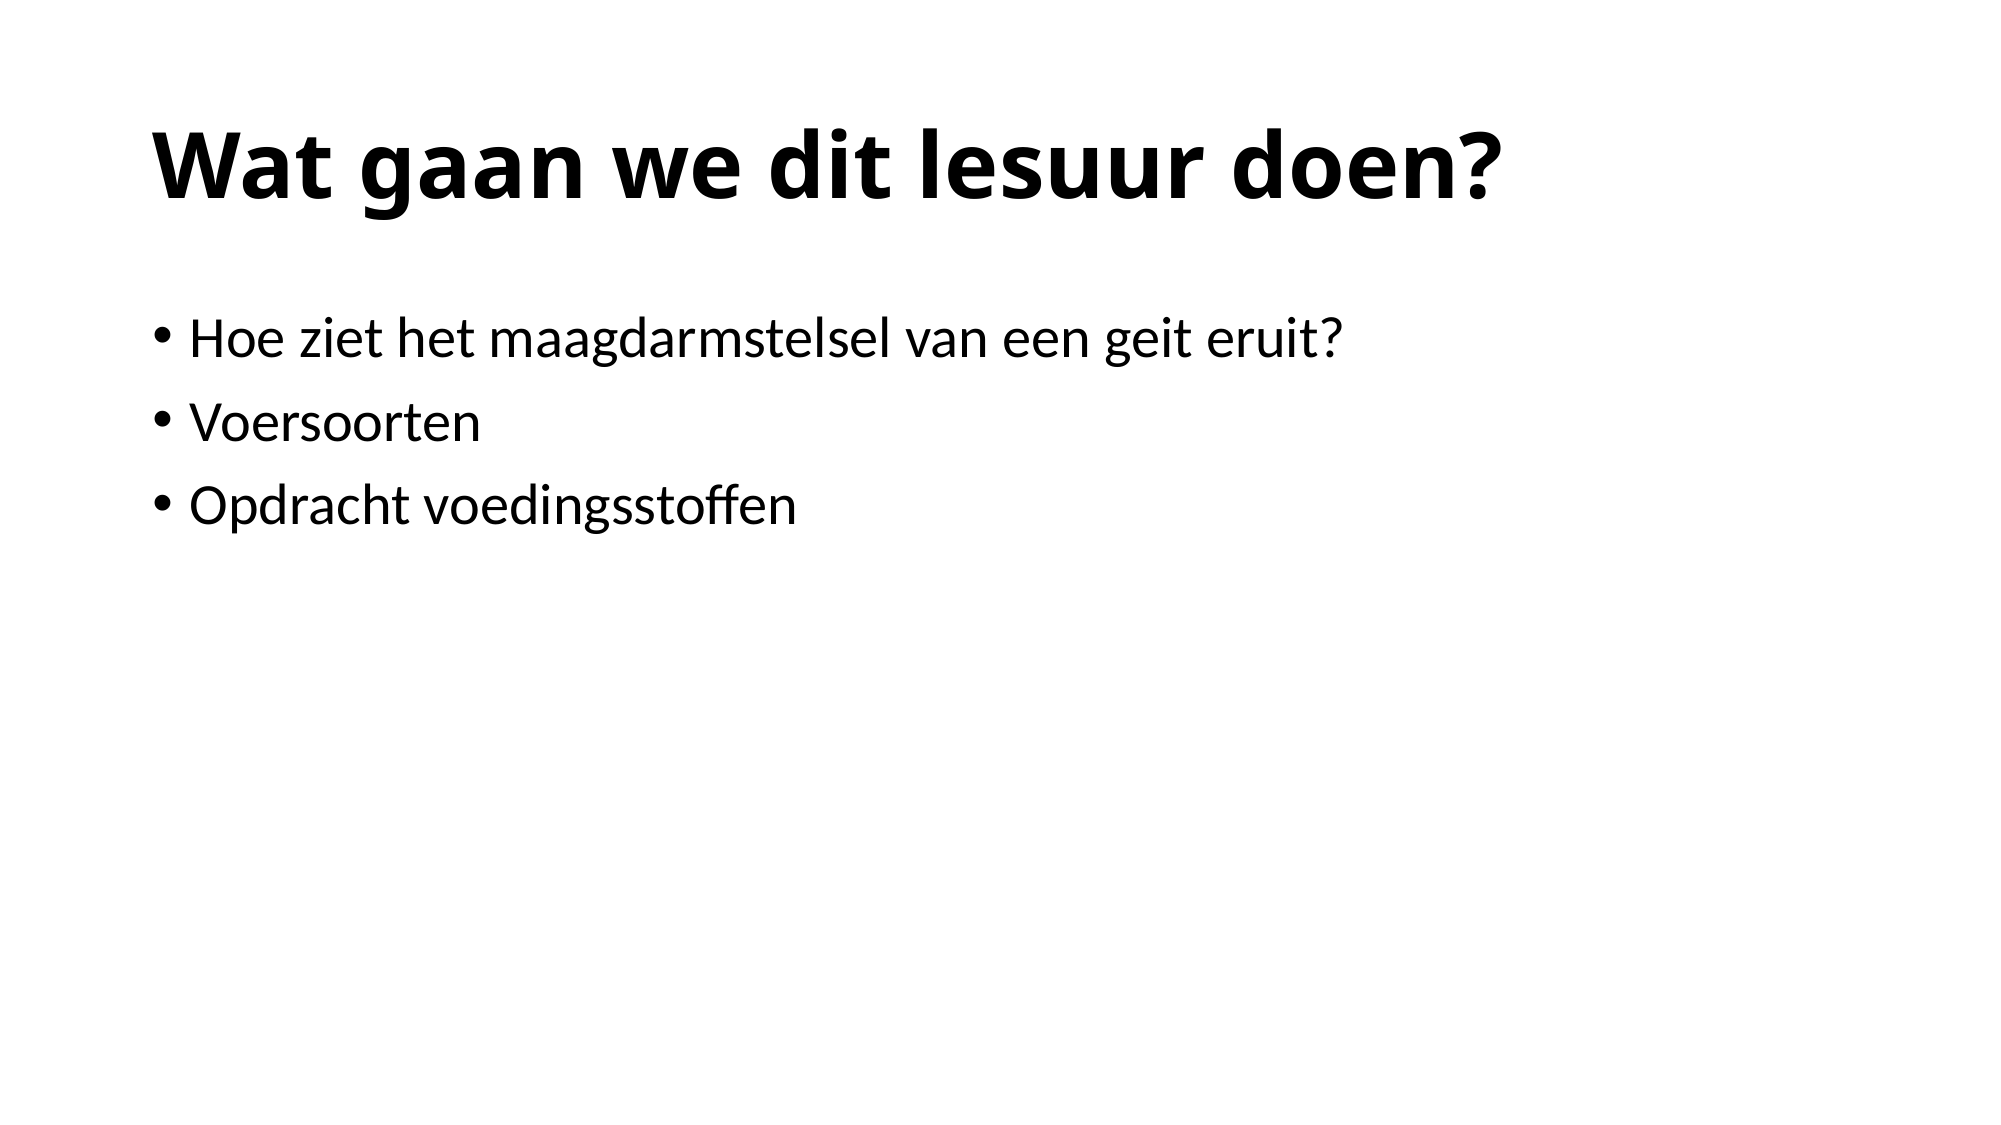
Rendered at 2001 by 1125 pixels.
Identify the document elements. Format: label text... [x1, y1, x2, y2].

list Hoe ziet het maagdarmstelsel van een geit eruit? Voersoorten Opdracht voedingsstoffen [137, 299, 1863, 1014]
title Wat gaan we dit lesuur doen? [137, 59, 1863, 278]
